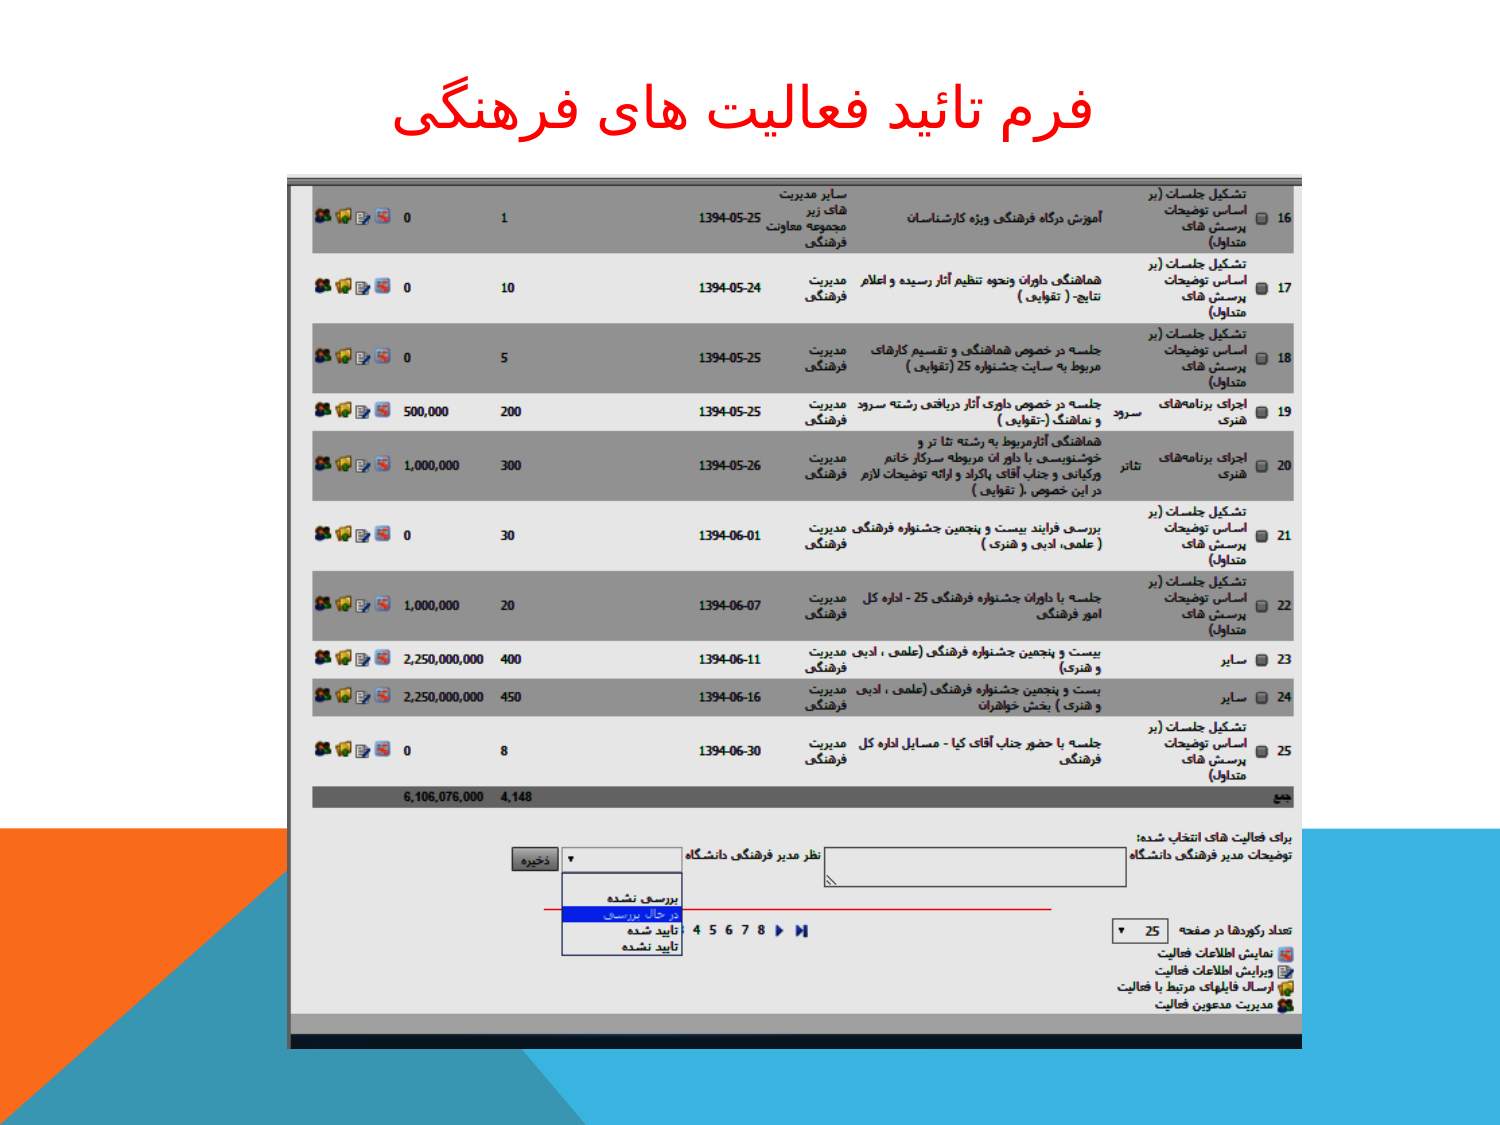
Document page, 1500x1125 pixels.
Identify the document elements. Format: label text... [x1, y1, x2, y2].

picture [287, 174, 1302, 1050]
title فرم تائید فعالیت های فرهنگی [135, 60, 1369, 150]
